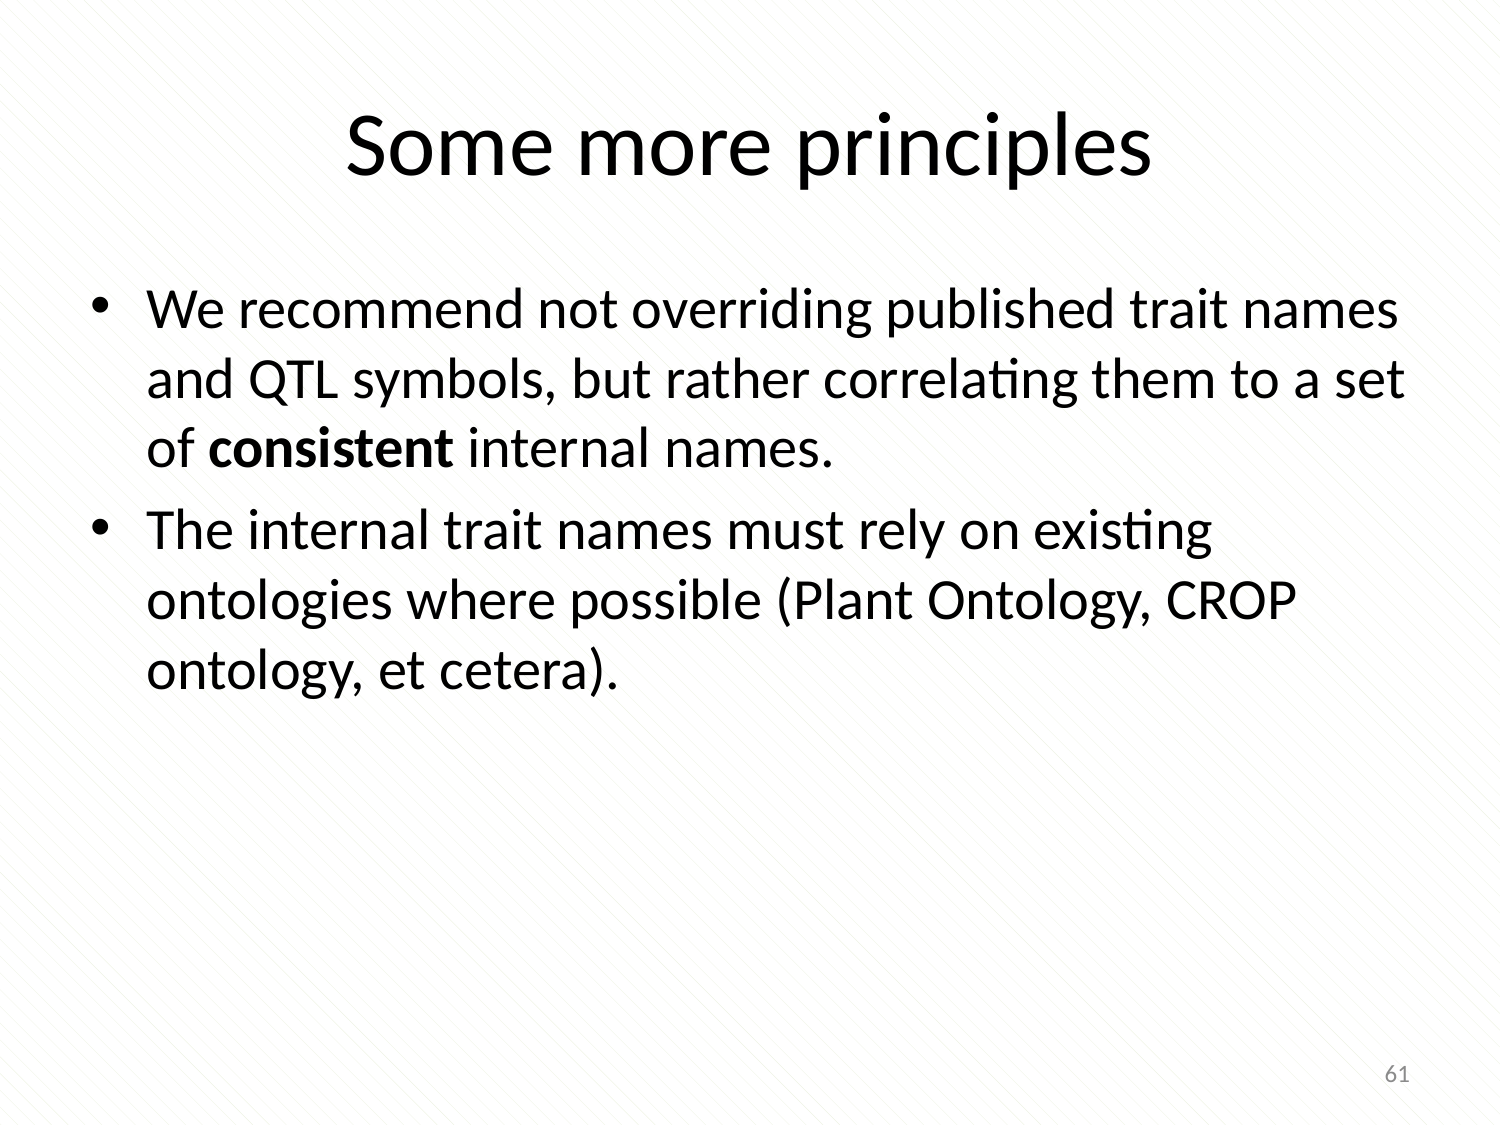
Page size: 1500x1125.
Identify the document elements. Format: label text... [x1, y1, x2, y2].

title Some more principles [75, 45, 1425, 233]
slide_number 61 [1074, 1042, 1425, 1103]
list We recommend not overriding published trait names and QTL symbols, but rather correlating them to a set of consistent internal names. The internal trait names must rely on existing ontologies where possible (Plant Ontology, CROP ontology, et cetera). [75, 262, 1425, 1005]
